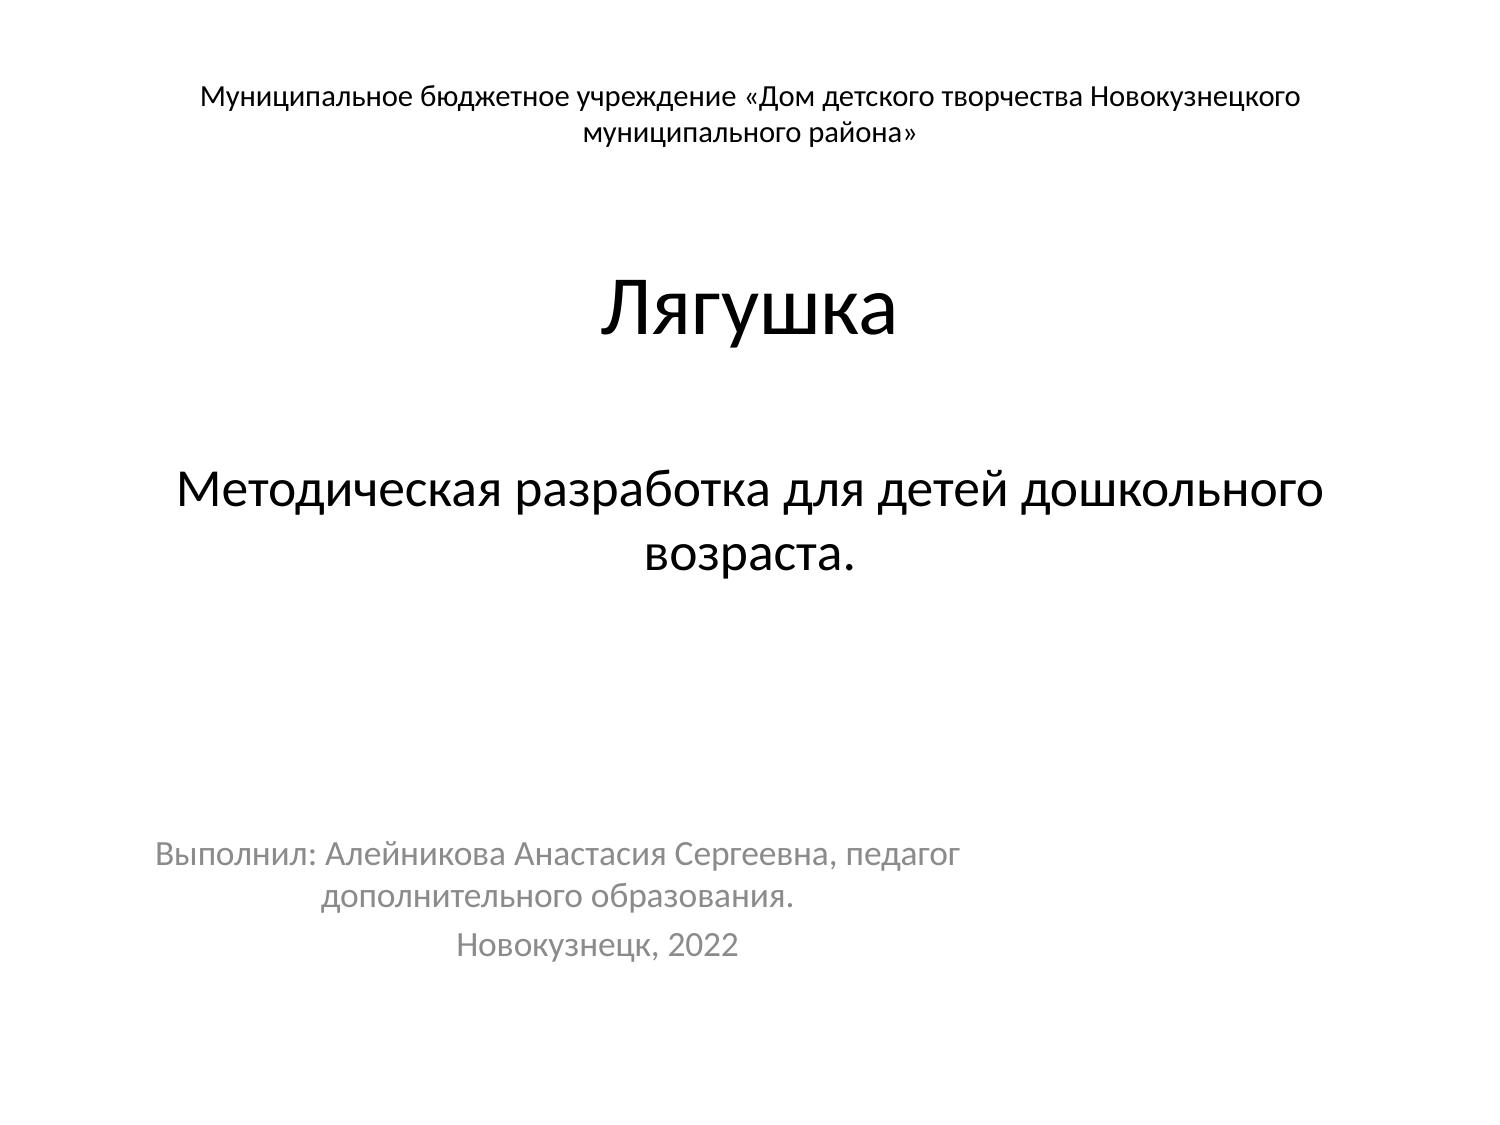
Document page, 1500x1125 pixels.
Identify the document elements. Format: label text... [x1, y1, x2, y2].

subtitle Выполнил: Алейникова Анастасия Сергеевна, педагог дополнительного образования. Новокузнецк, 2022 [76, 822, 1039, 973]
title Муниципальное бюджетное учреждение «Дом детского творчества Новокузнецкого муниципального района» Лягушка Методическая разработка для детей дошкольного возраста. [112, 66, 1388, 591]
